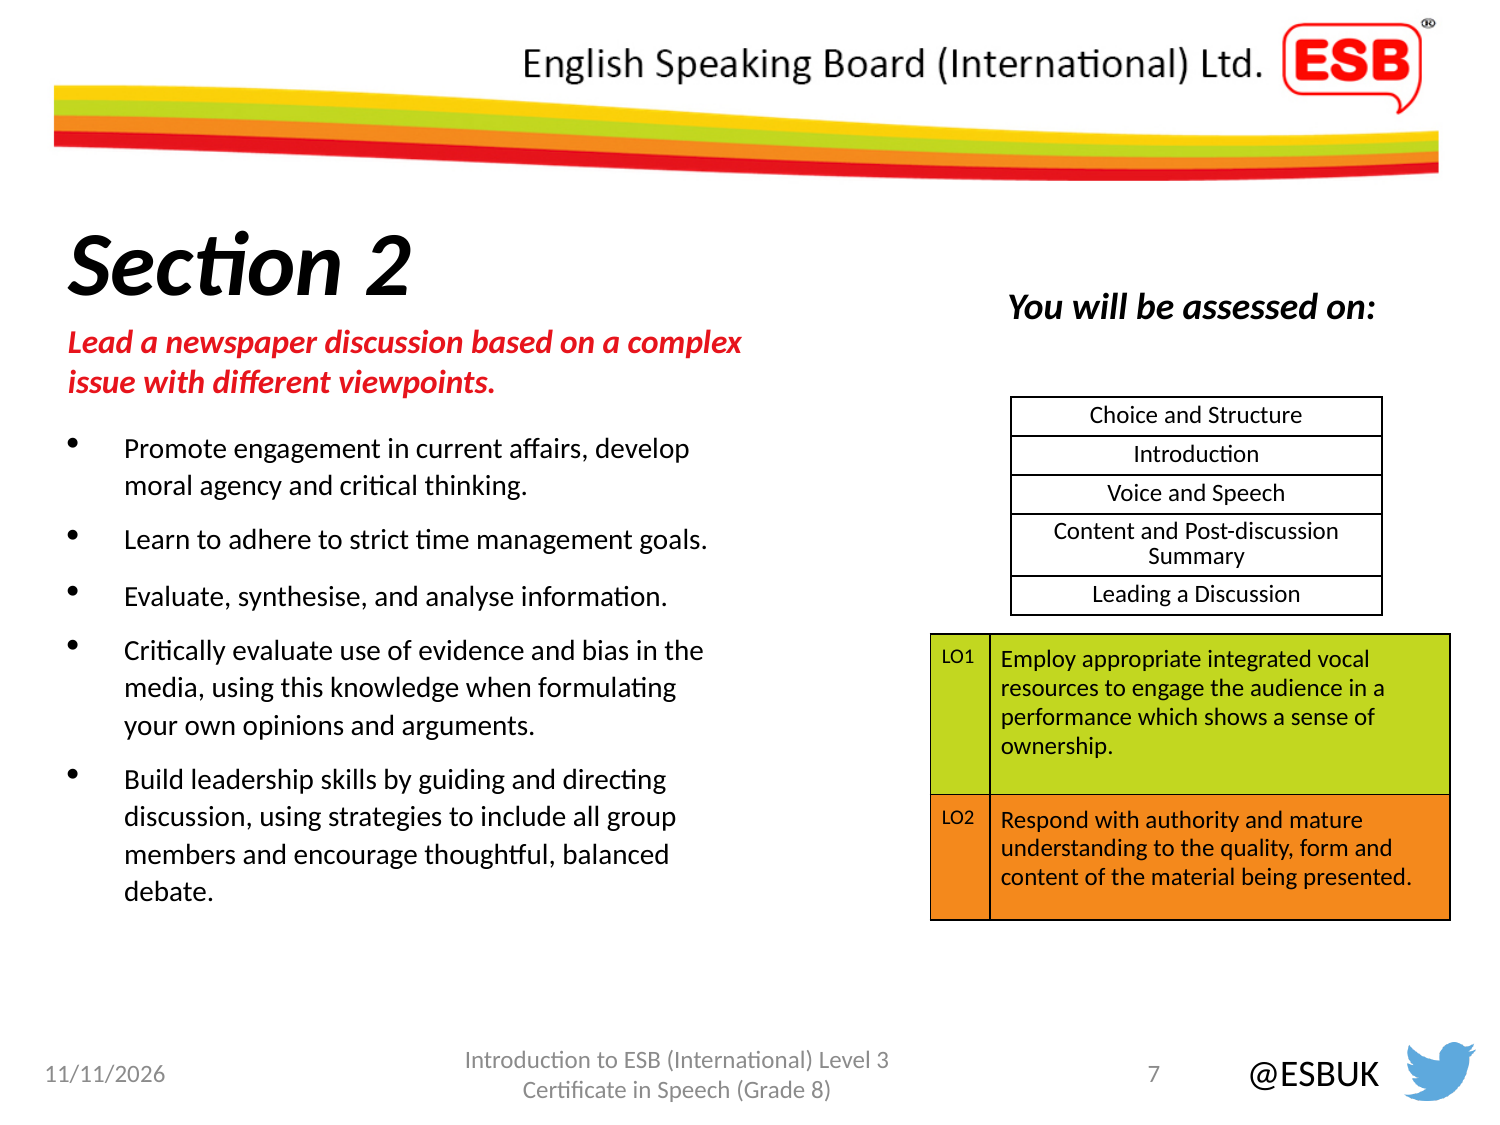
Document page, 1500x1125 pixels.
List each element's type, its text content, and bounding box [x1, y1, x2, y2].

table_cell Introduction [1012, 437, 1381, 474]
table_header Choice and Structure [1012, 398, 1381, 435]
slide_number 7 [930, 1042, 1176, 1103]
table_cell Leading a Discussion [1012, 577, 1381, 614]
table_cell Respond with authority and mature understanding to the quality, form and content of the material being presented. [991, 795, 1449, 919]
picture [1404, 1042, 1476, 1101]
table_cell LO2 [931, 795, 989, 919]
table_cell Voice and Speech [1012, 476, 1381, 513]
text_box Lead a newspaper discussion based on a complex issue with different viewpoints. [53, 313, 774, 408]
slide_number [29, 1042, 367, 1103]
text_box You will be assessed on: [641, 274, 1392, 335]
picture [0, 0, 1500, 189]
title Section 2 [53, 196, 1347, 313]
text_box Introduction to ESB (International) Level 3 Certificate in Speech (Grade 8) [424, 1043, 931, 1104]
table_cell Content and Post-discussion Summary [1012, 515, 1381, 575]
text_box Promote engagement in current affairs, develop moral agency and critical thinking. Learn to adhere to strict time management goals. Evaluate, synthesise, and analyse information. Critically evaluate use of evidence and bias in the media, using this knowledge when formulating your own opinions and arguments. Build leadership skills by guiding and directing discussion, using strategies to include all group members and encourage thoughtful, balanced debate. [53, 419, 739, 915]
table_header Employ appropriate integrated vocal resources to engage the audience in a performance which shows a sense of ownership. [991, 635, 1449, 794]
table_header LO1 [931, 635, 989, 794]
